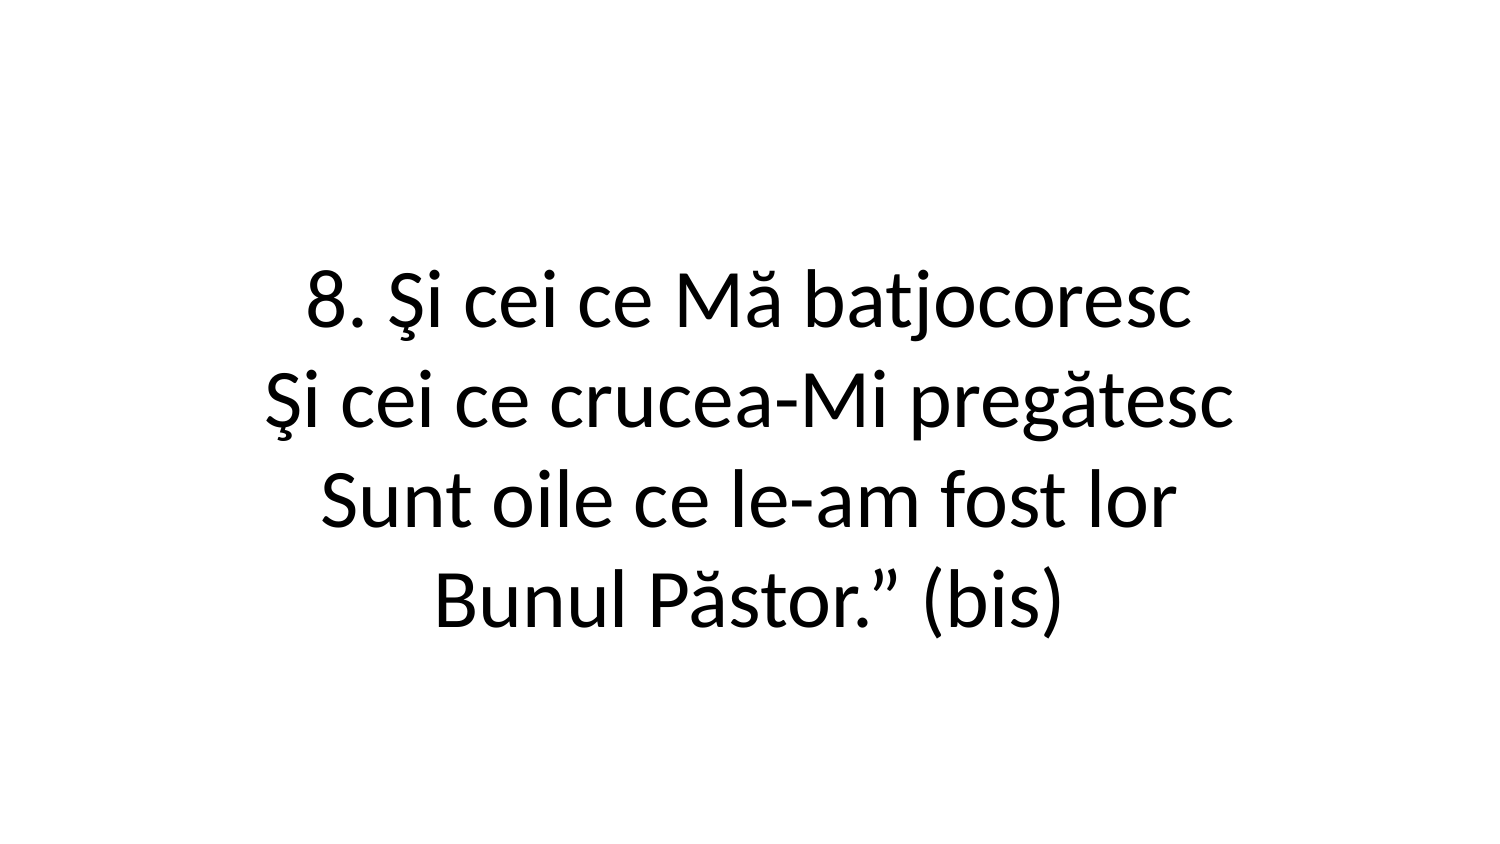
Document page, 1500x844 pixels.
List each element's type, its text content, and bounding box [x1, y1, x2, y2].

text_box 8. Şi cei ce Mă batjocoresc Şi cei ce crucea-Mi pregătesc Sunt oile ce le-am fost lor Bunul Păstor.” (bis) [249, 192, 1251, 652]
